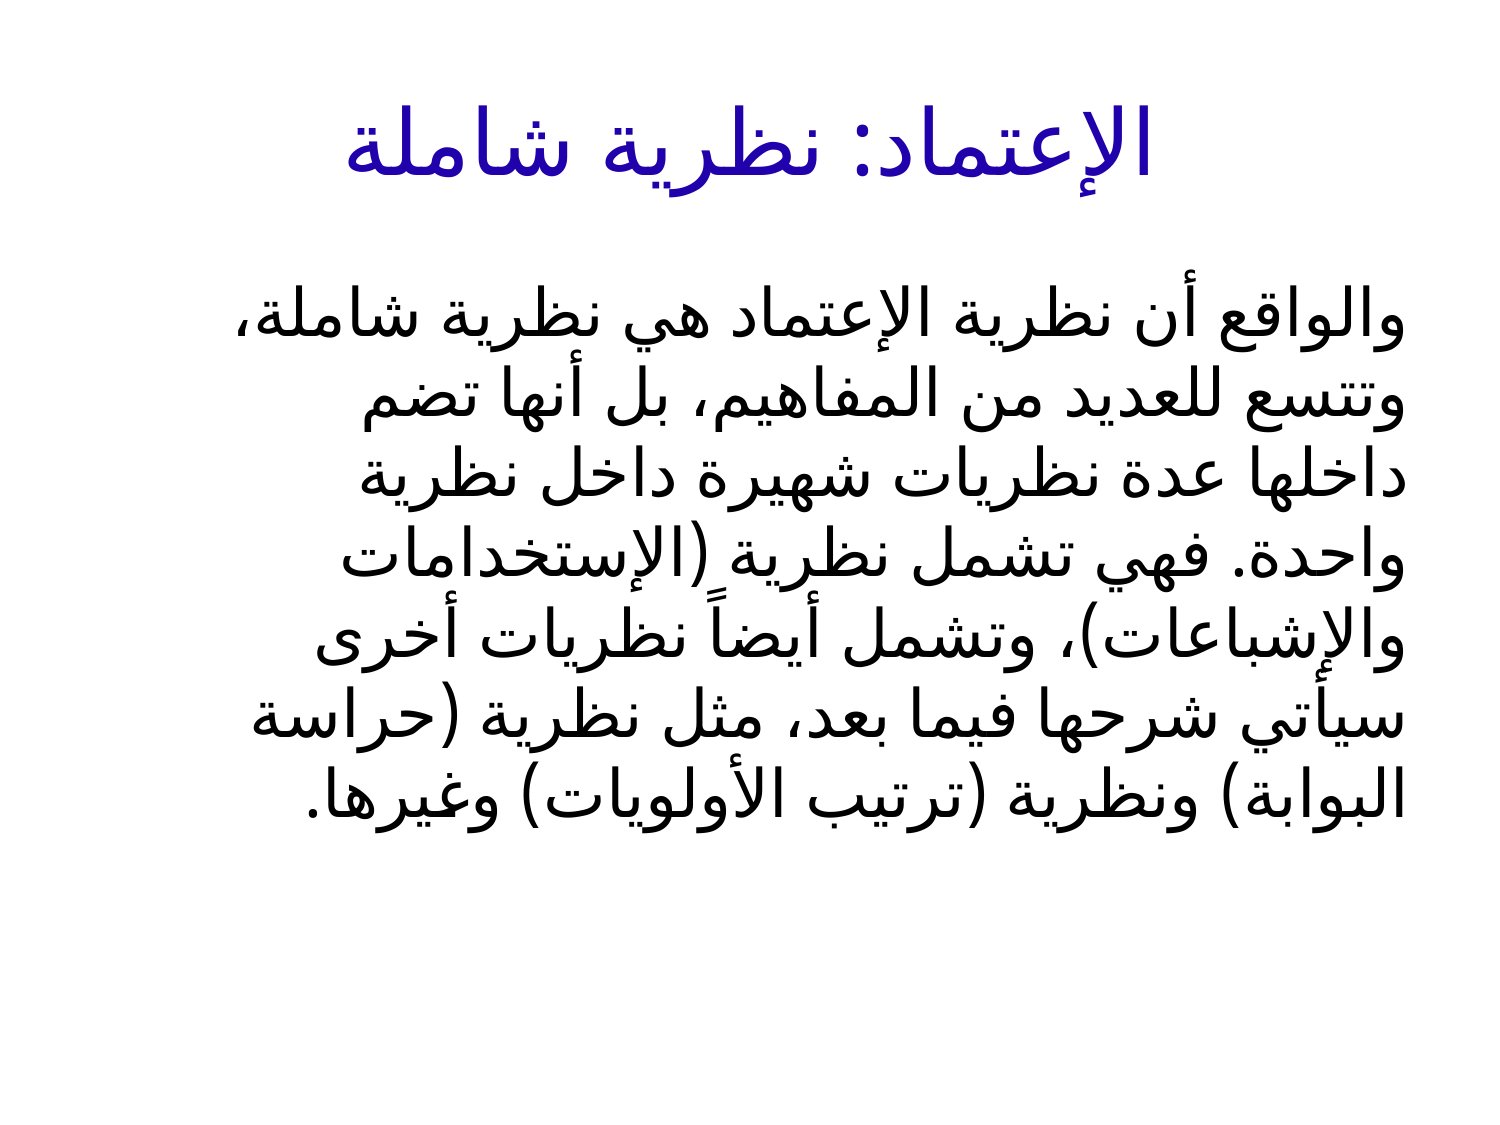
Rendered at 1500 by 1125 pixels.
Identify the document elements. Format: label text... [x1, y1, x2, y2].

list والواقع أن نظرية الإعتماد هي نظرية شاملة، وتتسع للعديد من المفاهيم، بل أنها تضم داخلها عدة نظريات شهيرة داخل نظرية واحدة. فهي تشمل نظرية (الإستخدامات والإشباعات)، وتشمل أيضاً نظريات أخرى سيأتي شرحها فيما بعد، مثل نظرية (حراسة البوابة) ونظرية (ترتيب الأولويات) وغيرها. [194, 262, 1425, 1005]
title الإعتماد: نظرية شاملة [75, 45, 1425, 233]
